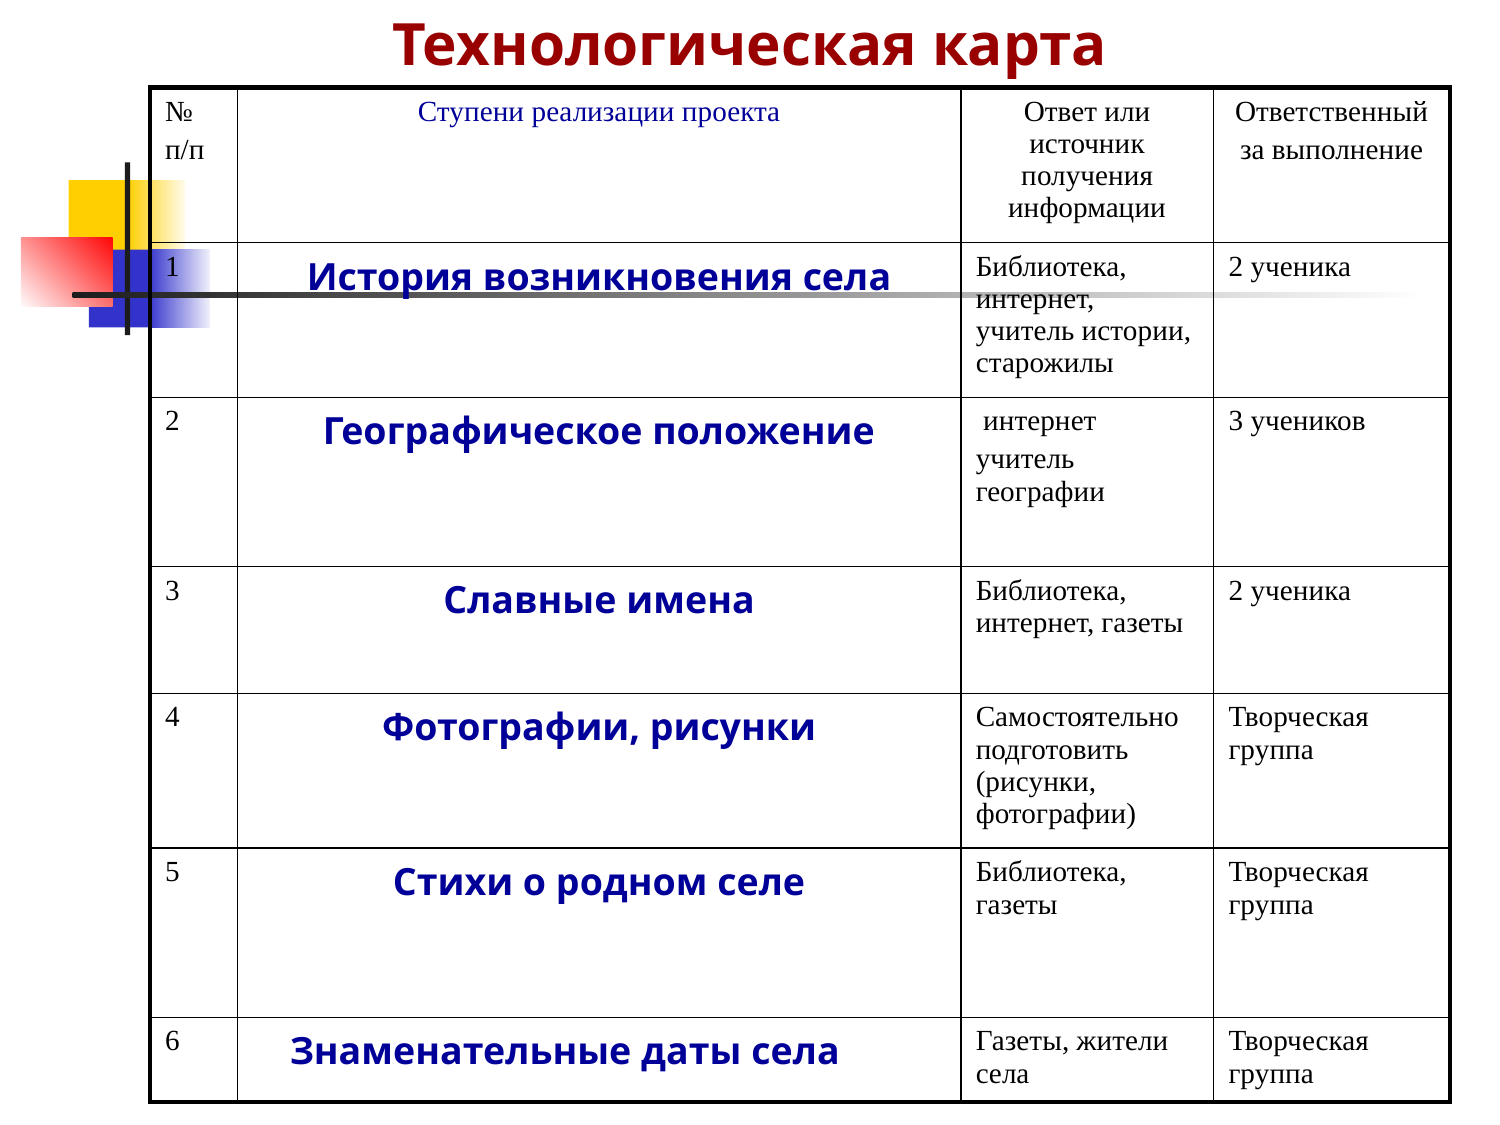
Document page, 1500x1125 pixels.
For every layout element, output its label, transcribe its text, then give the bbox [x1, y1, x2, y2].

table_cell Газеты, жители села [962, 1018, 1213, 1100]
table_cell 3 [152, 567, 237, 693]
table_cell Знаменательные даты села [238, 1018, 960, 1100]
table_cell 4 [152, 694, 237, 847]
table_cell 6 [152, 1018, 237, 1100]
table_header Ступени реализации проекта [238, 90, 960, 242]
table_cell Фотографии, рисунки [238, 694, 960, 847]
table_cell 5 [152, 849, 237, 1017]
table_cell Библиотека, газеты [962, 849, 1213, 1017]
table_cell Творческая группа [1214, 849, 1448, 1017]
table_cell Библиотека, интернет, газеты [962, 567, 1213, 693]
table_header Ответственный за выполнение [1214, 90, 1448, 242]
table_cell Творческая группа [1214, 694, 1448, 847]
table_cell интернет учитель географии [962, 398, 1213, 566]
table_header № п/п [152, 90, 237, 242]
table_header Ответ или источник получения информации [962, 90, 1213, 242]
table_cell 2 ученика [1214, 243, 1448, 397]
table_cell 3 учеников [1214, 398, 1448, 566]
table_cell 2 [152, 398, 237, 566]
table_cell Славные имена [238, 567, 960, 693]
text_box Технологическая карта [377, 0, 1123, 85]
table_cell 2 ученика [1214, 567, 1448, 693]
table_cell Творческая группа [1214, 1018, 1448, 1100]
table_cell 1 [152, 243, 237, 397]
table_cell Библиотека, интернет, учитель истории, старожилы [962, 243, 1213, 397]
table_cell Стихи о родном селе [238, 849, 960, 1017]
table_cell Географическое положение [238, 398, 960, 566]
table_cell Самостоятельно подготовить (рисунки, фотографии) [962, 694, 1213, 847]
table_cell История возникновения села [238, 243, 960, 397]
